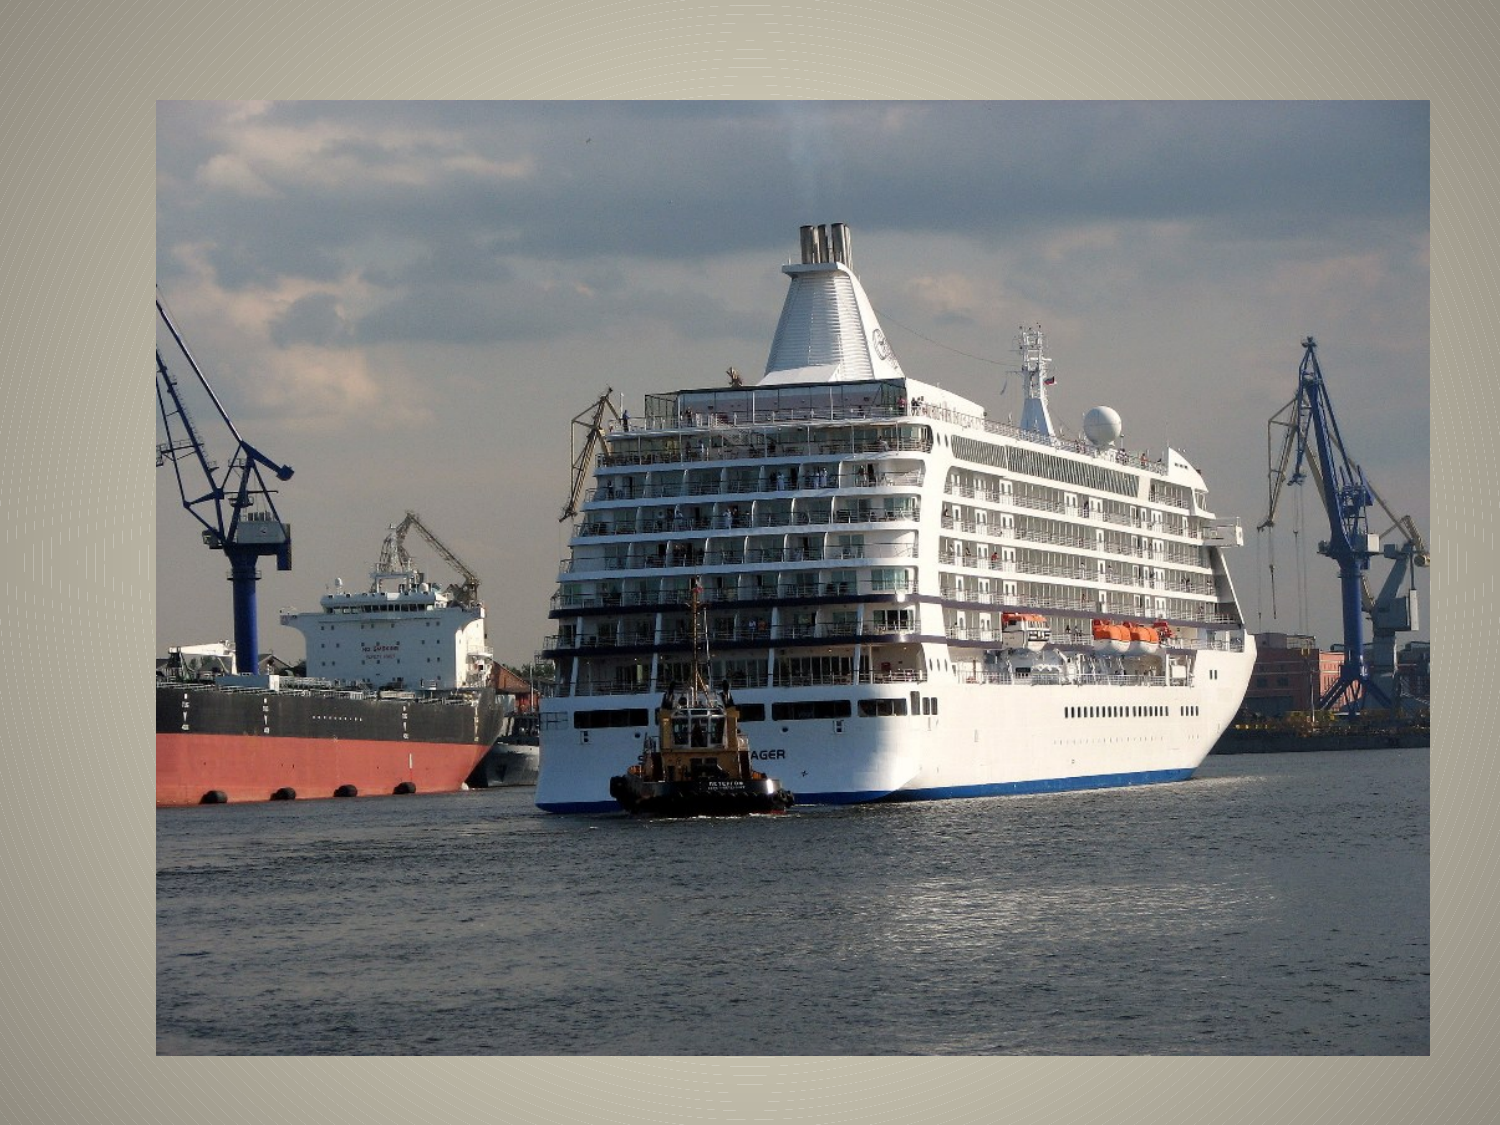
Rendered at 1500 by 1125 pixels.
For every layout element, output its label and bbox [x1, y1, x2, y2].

picture [155, 100, 1430, 1056]
